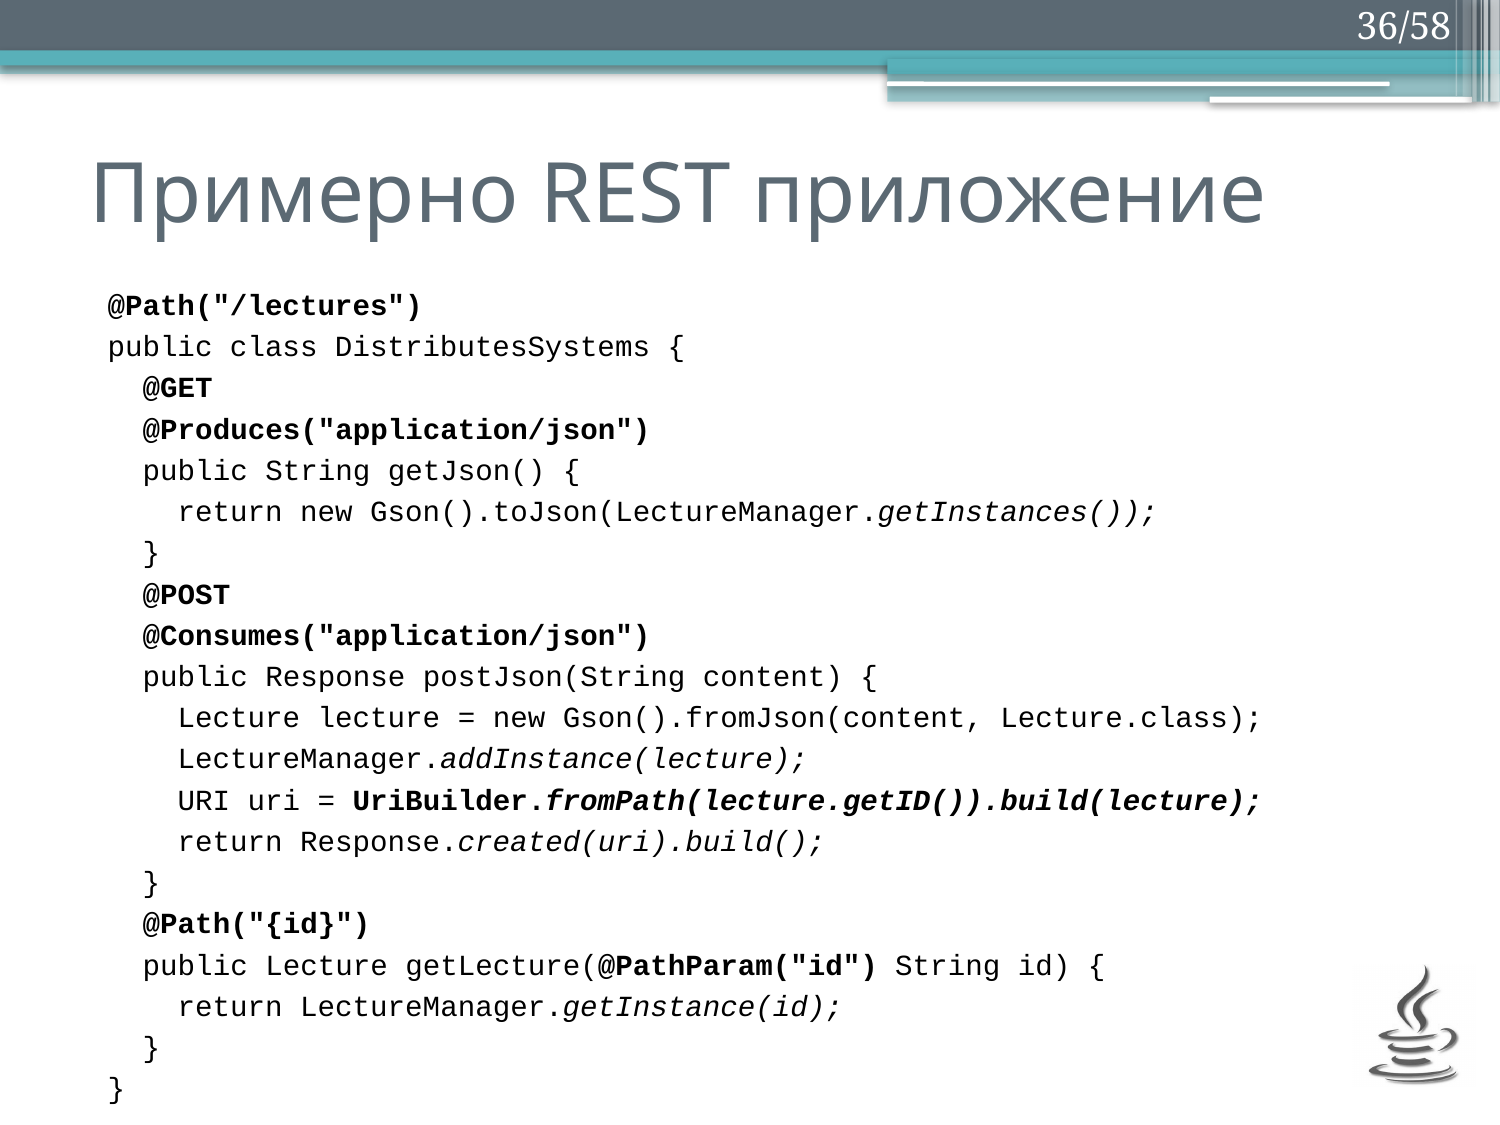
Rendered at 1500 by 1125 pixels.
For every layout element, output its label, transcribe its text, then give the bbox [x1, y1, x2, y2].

list @Path("/lectures") public class DistributesSystems { @GET @Produces("application/json") public String getJson() { return new Gson().toJson(LectureManager.getInstances()); } @POST @Consumes("application/json") public Response postJson(String content) { Lecture lecture = new Gson().fromJson(content, Lecture.class); LectureManager.addInstance(lecture); URI uri = UriBuilder.fromPath(lecture.getID()).build(lecture); return Response.created(uri).build(); } @Path("{id}") public Lecture getLecture(@PathParam("id") String id) { return LectureManager.getInstance(id); } } [75, 278, 1425, 1106]
slide_number 36/58 [1305, 0, 1466, 61]
title Примерно REST приложение [75, 101, 1425, 277]
picture [1352, 963, 1476, 1088]
